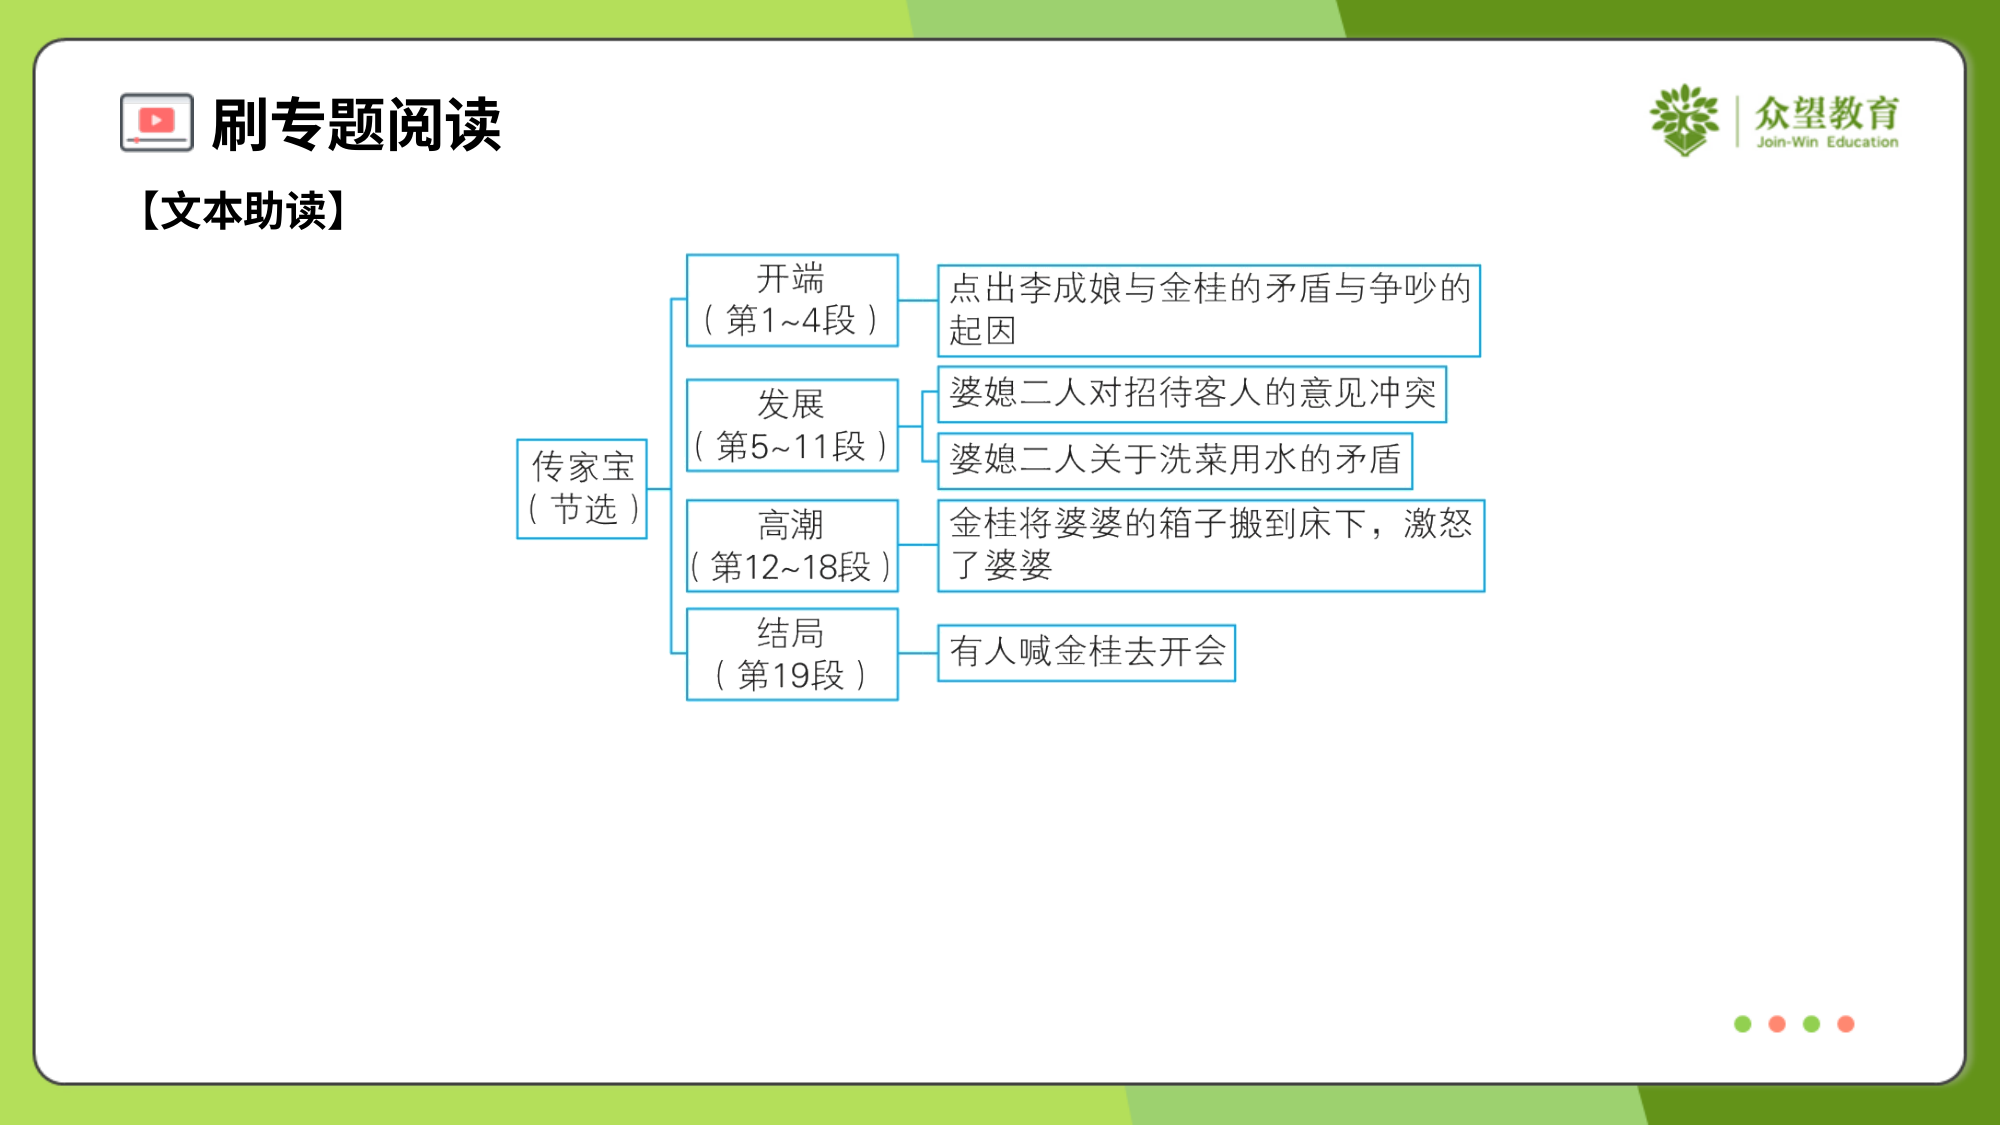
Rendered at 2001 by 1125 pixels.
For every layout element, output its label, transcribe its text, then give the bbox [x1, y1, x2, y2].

picture [0, 0, 2000, 1125]
text_box 【文本助读】 [118, 159, 1883, 227]
